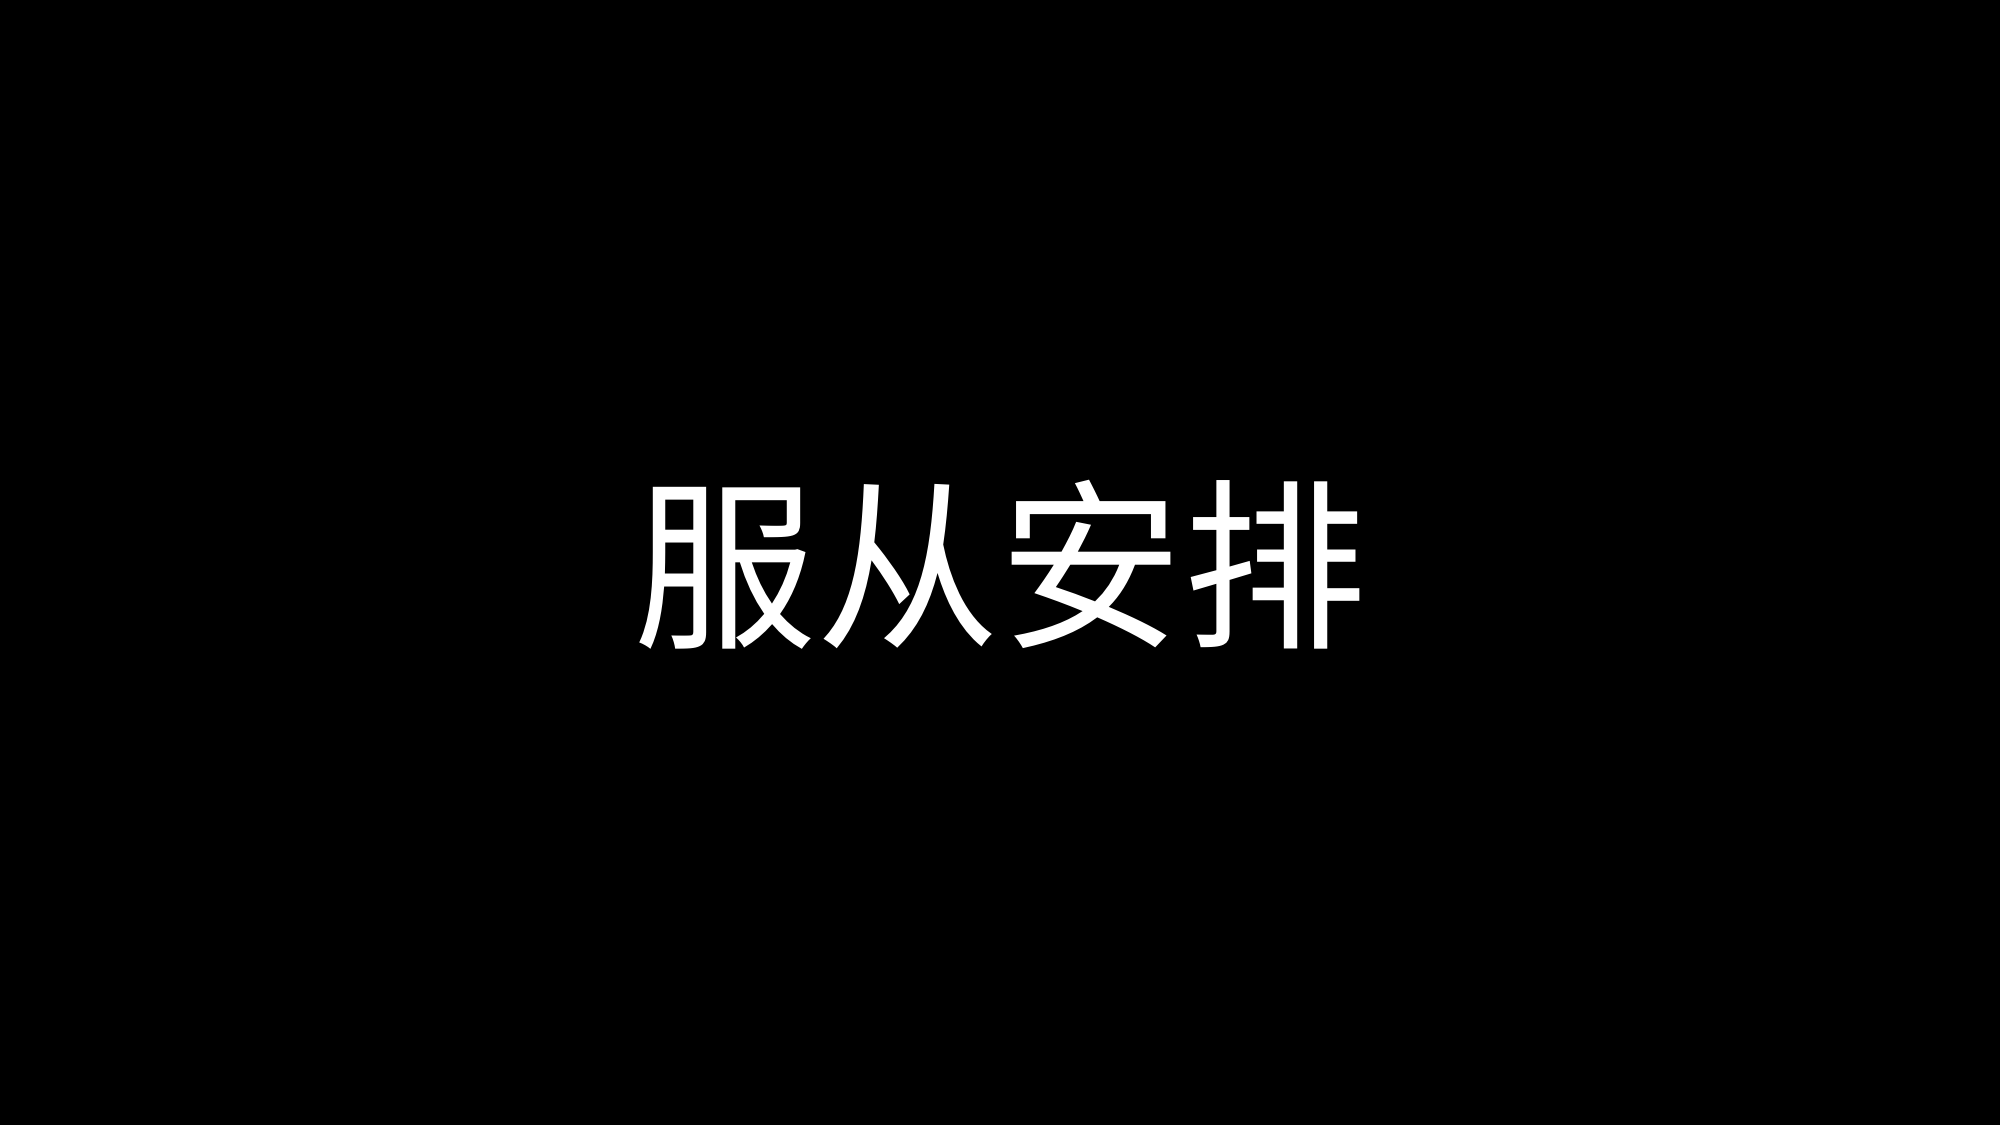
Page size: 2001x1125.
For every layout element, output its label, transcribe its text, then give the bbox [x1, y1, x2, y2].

text_box 服从安排 [476, 443, 1524, 679]
